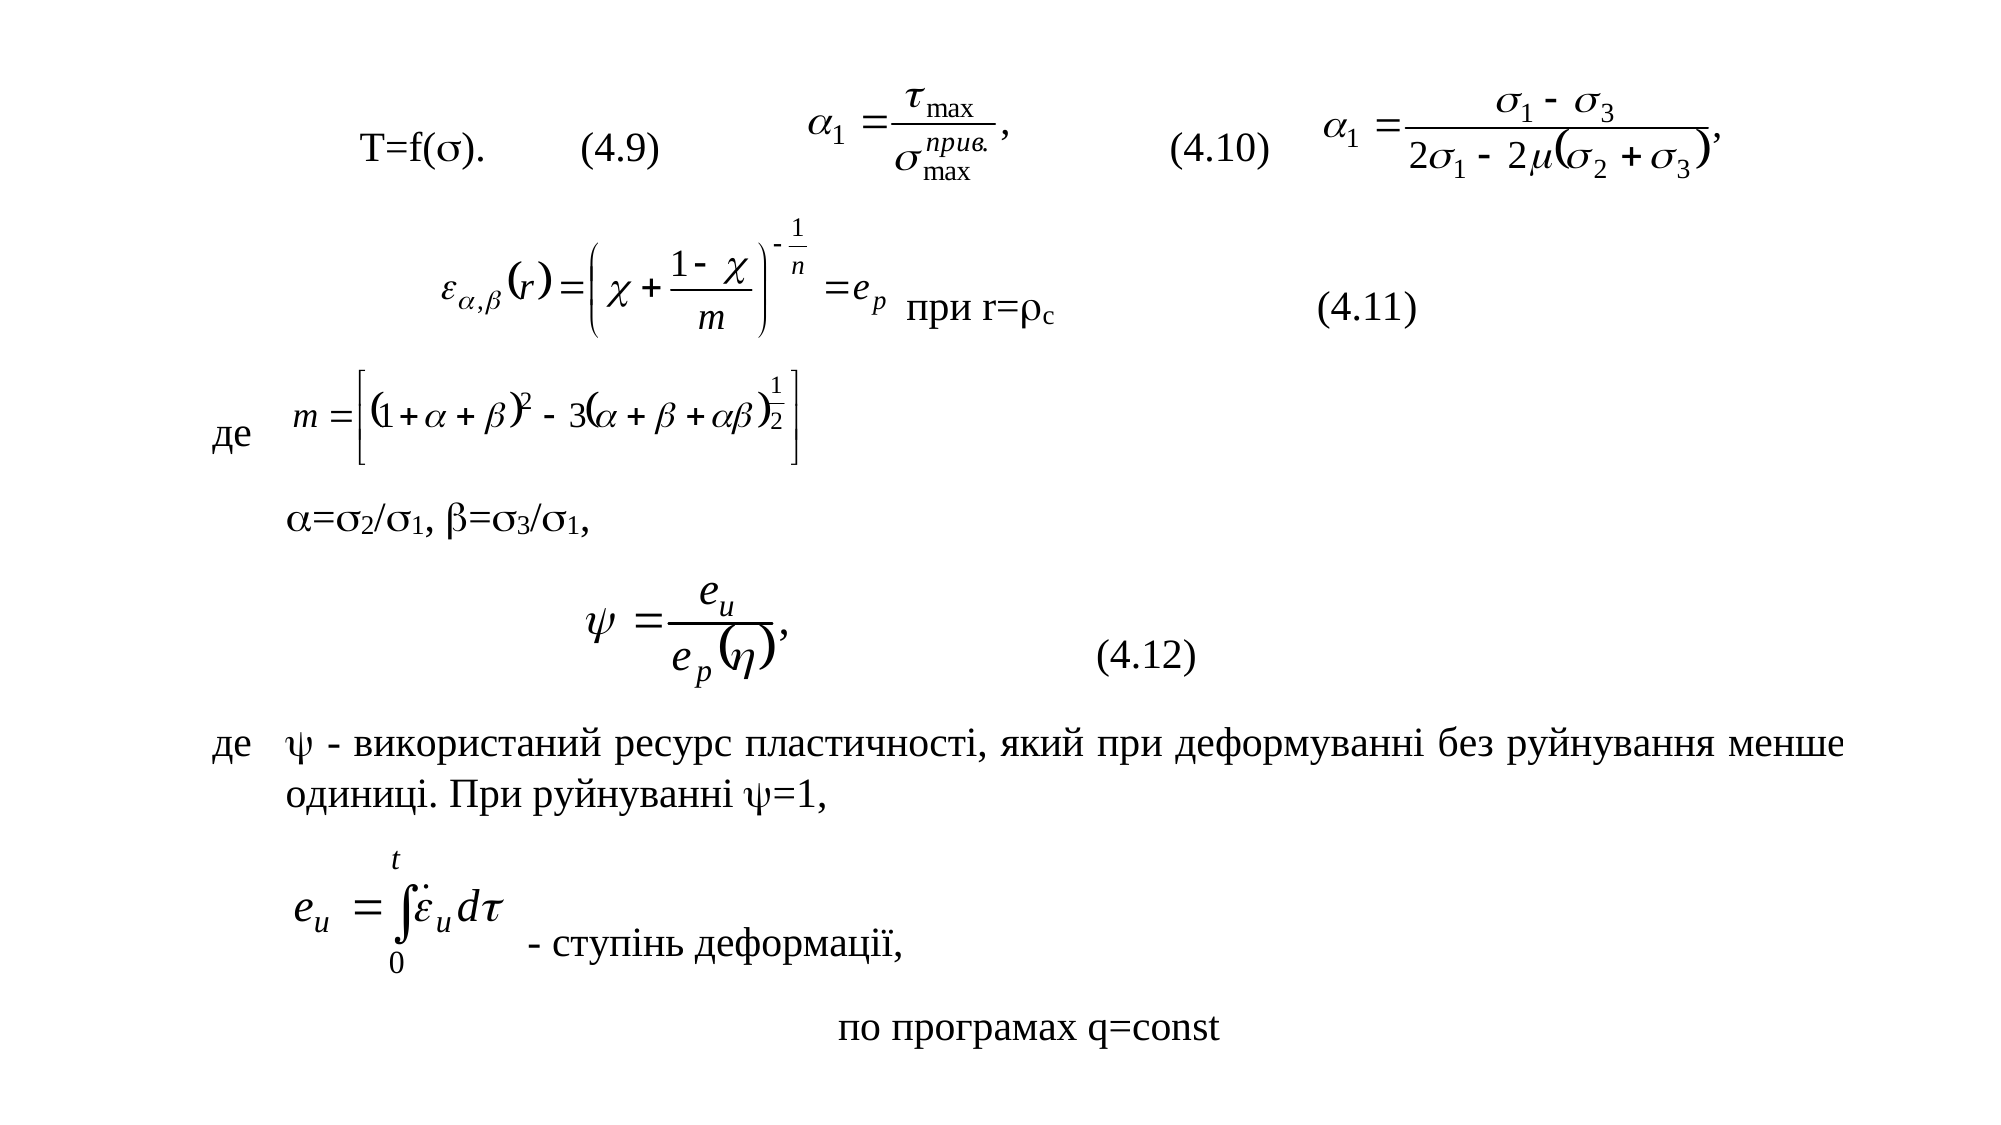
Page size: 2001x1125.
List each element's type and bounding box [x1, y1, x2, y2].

text_box [212, 0, 1843, 1109]
